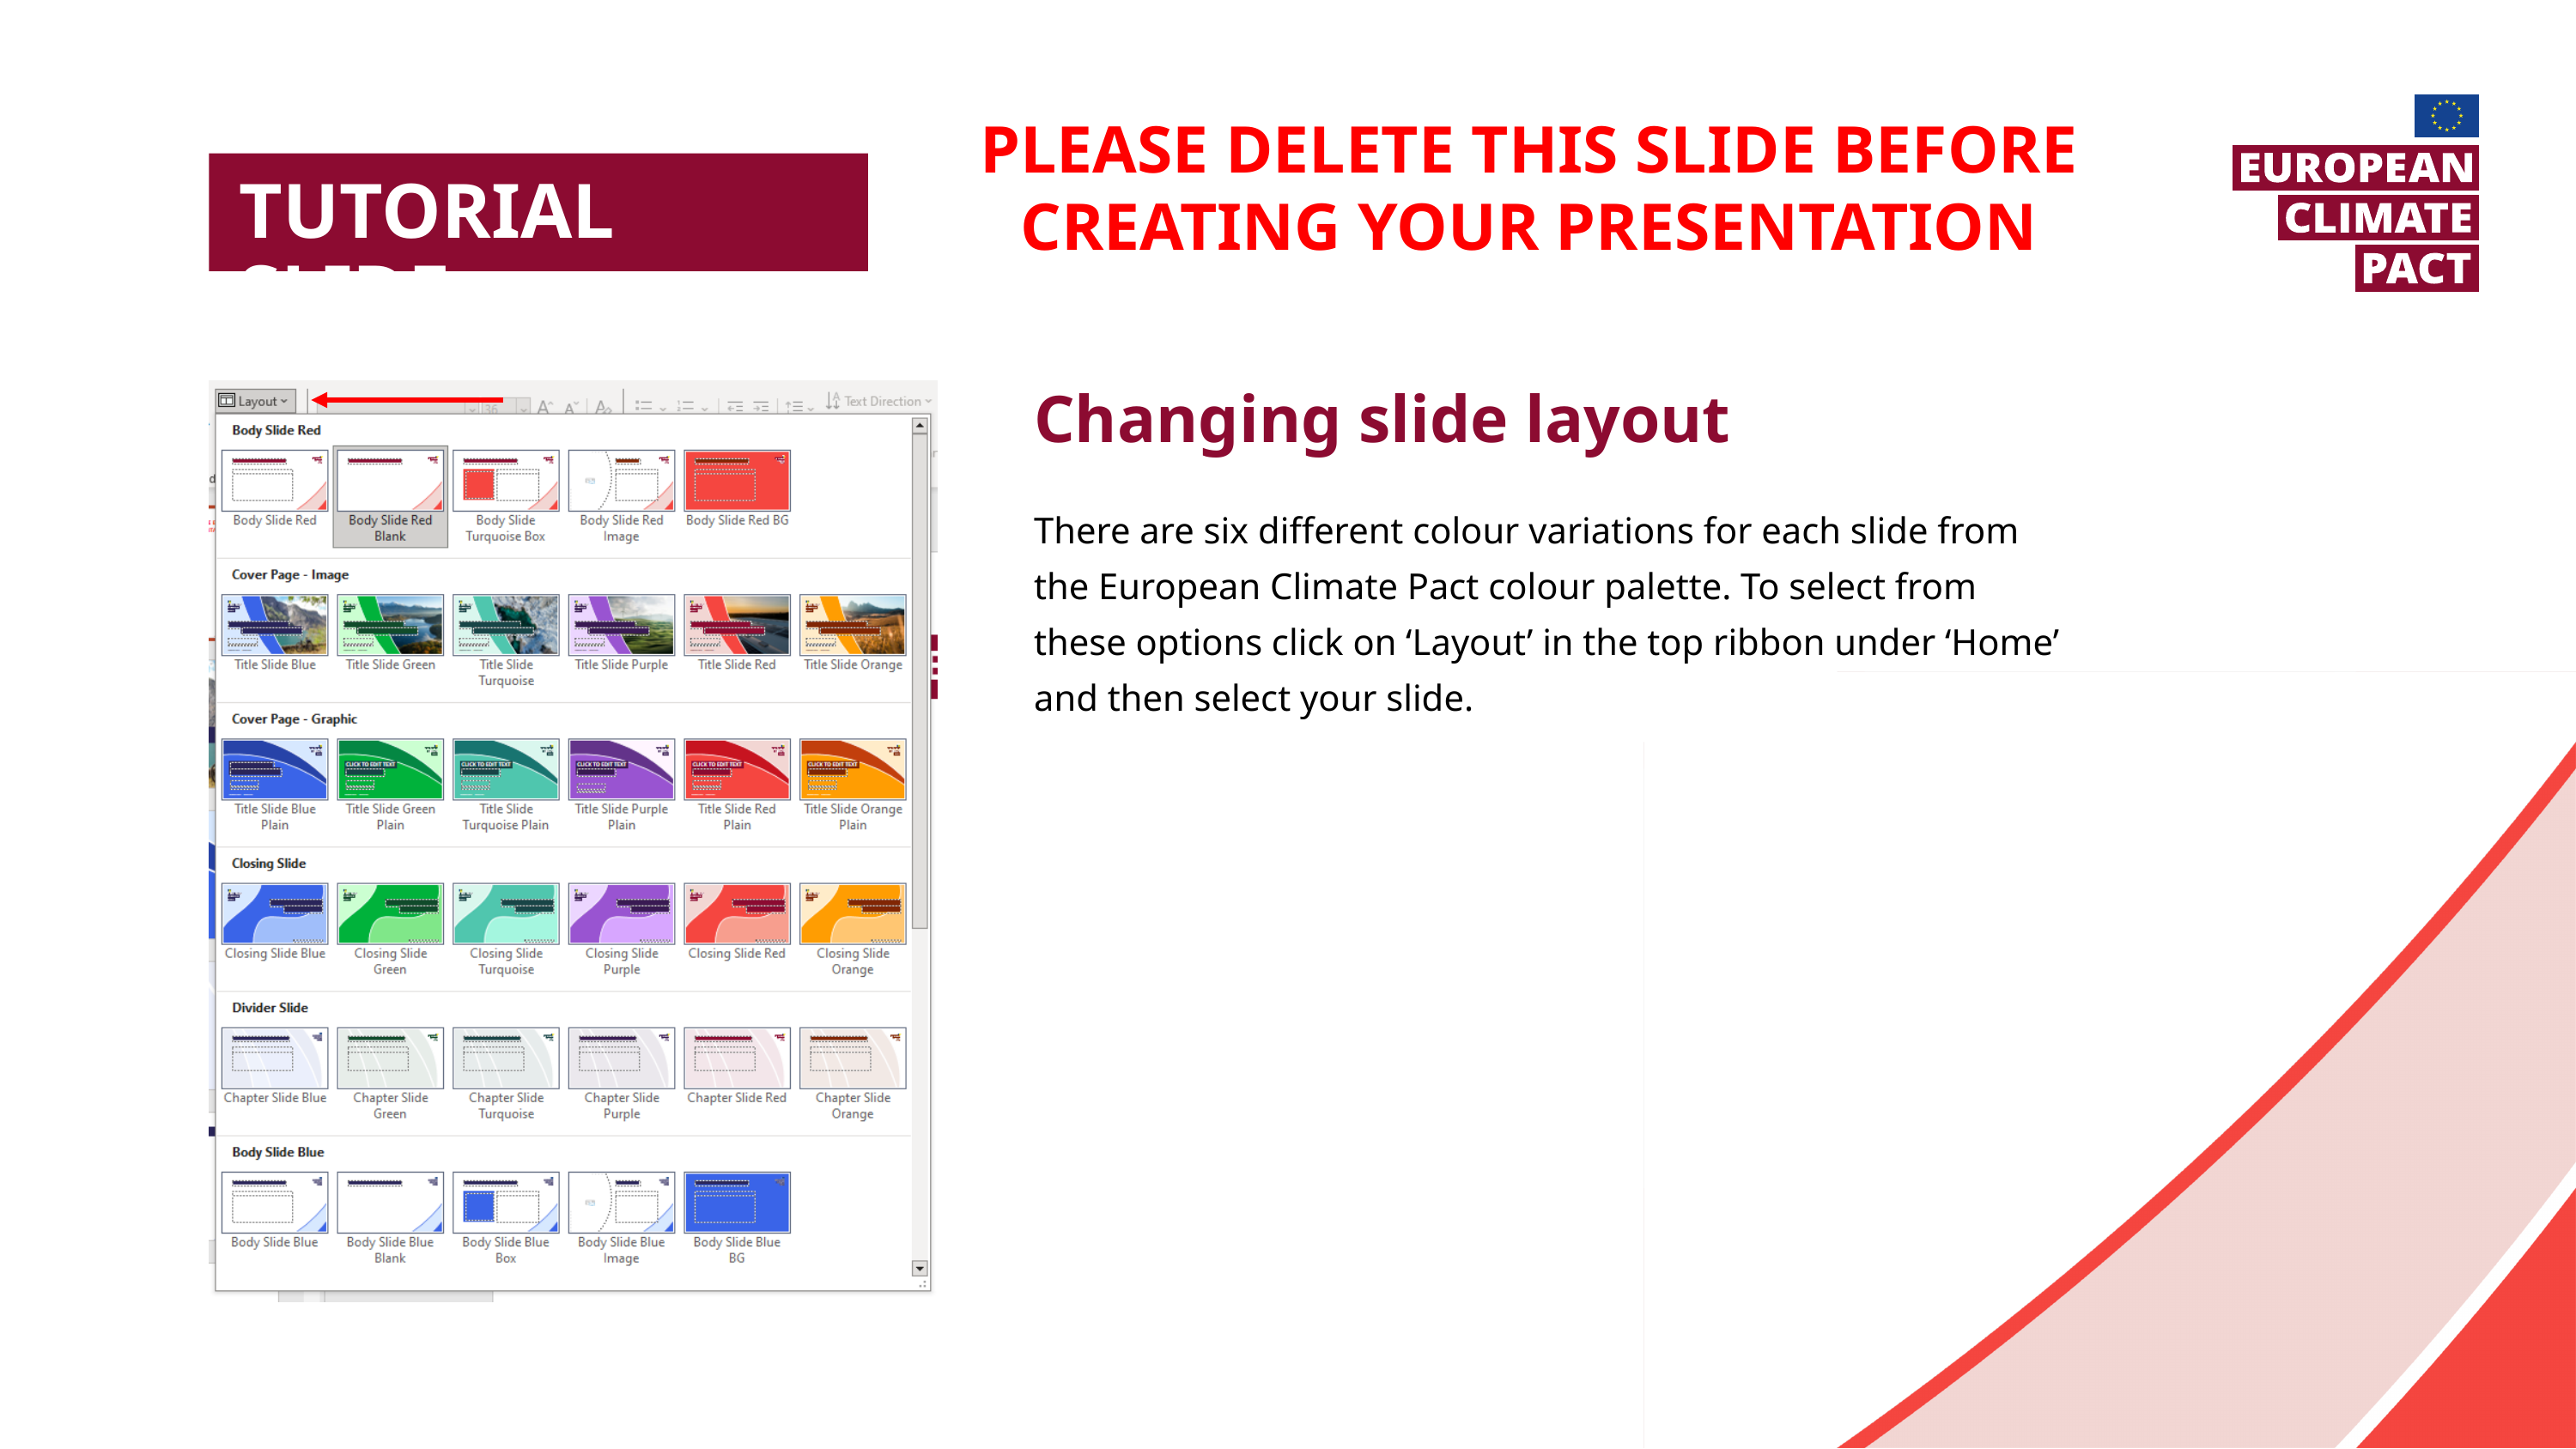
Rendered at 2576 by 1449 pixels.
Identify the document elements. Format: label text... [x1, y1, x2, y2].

list Changing slide layout [1034, 386, 2533, 496]
picture [209, 380, 938, 1302]
list There are six different colour variations for each slide from the European Climate Pact colour palette. To select from these options click on ‘Layout’ in the top ribbon under ‘Home’ and then select your slide. [1034, 496, 2071, 1157]
text_box PLEASE DELETE THIS SLIDE BEFORE CREATING YOUR PRESENTATION [953, 101, 2105, 270]
list TUTORIAL SLIDE [209, 153, 868, 271]
picture [1643, 671, 2576, 1448]
